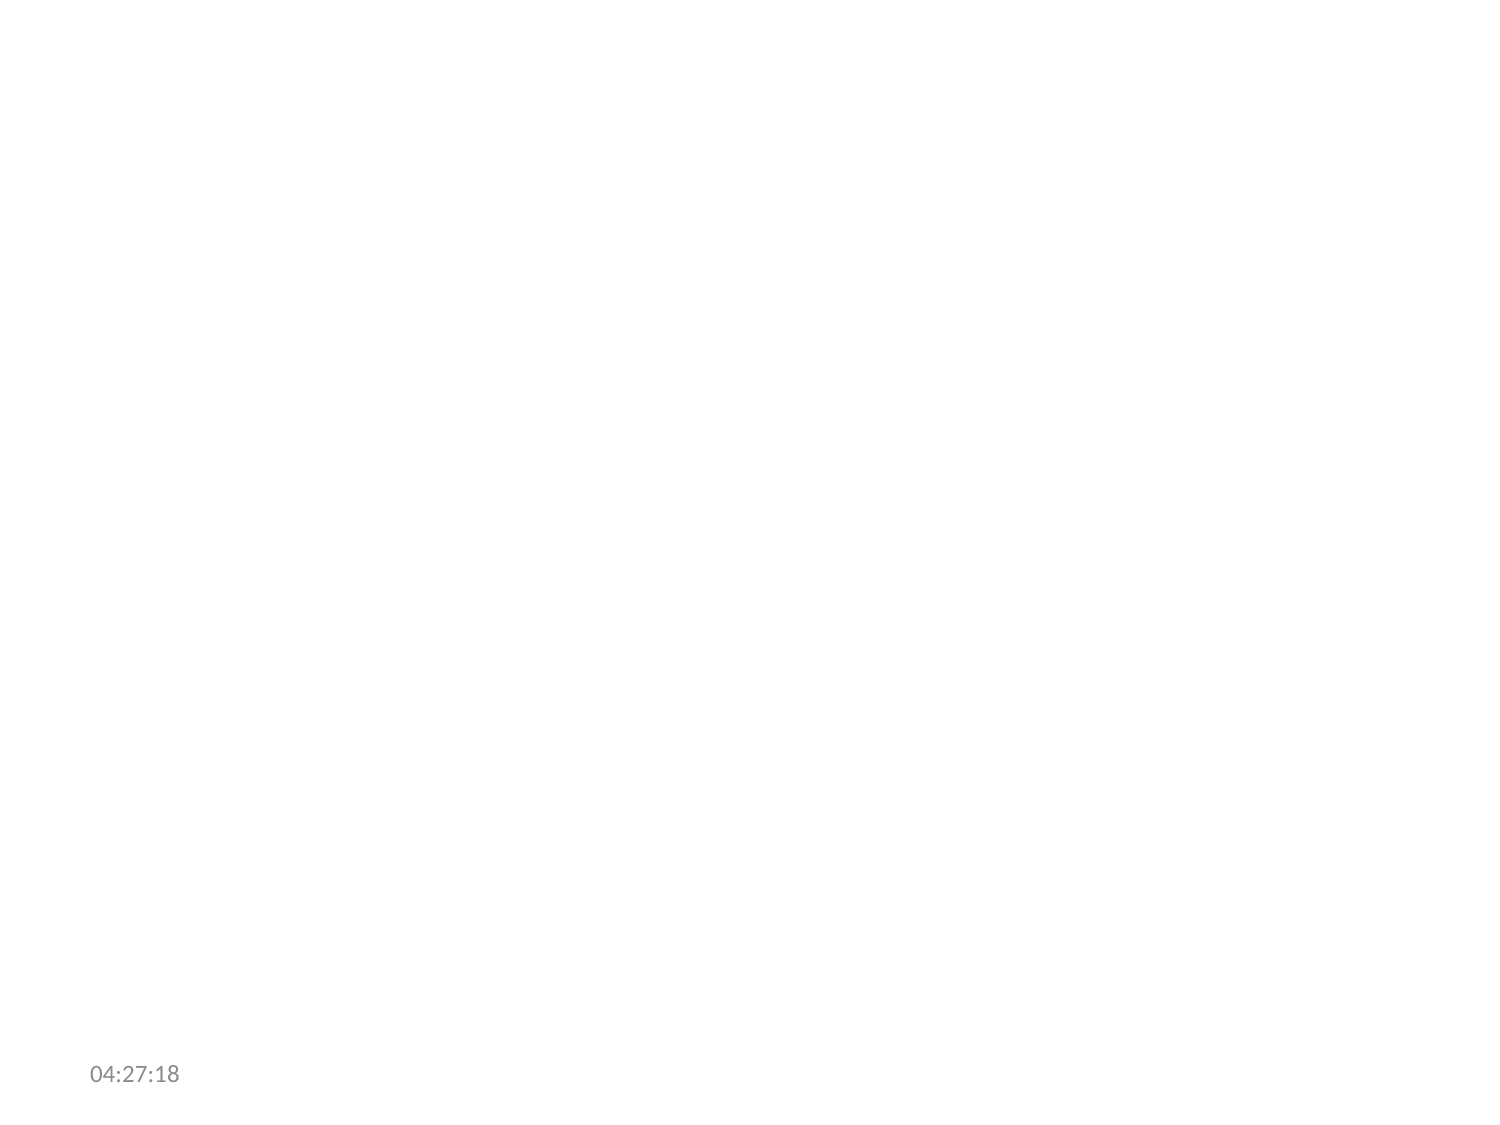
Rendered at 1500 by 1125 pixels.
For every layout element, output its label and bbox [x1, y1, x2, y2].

slide_number [75, 1042, 425, 1103]
